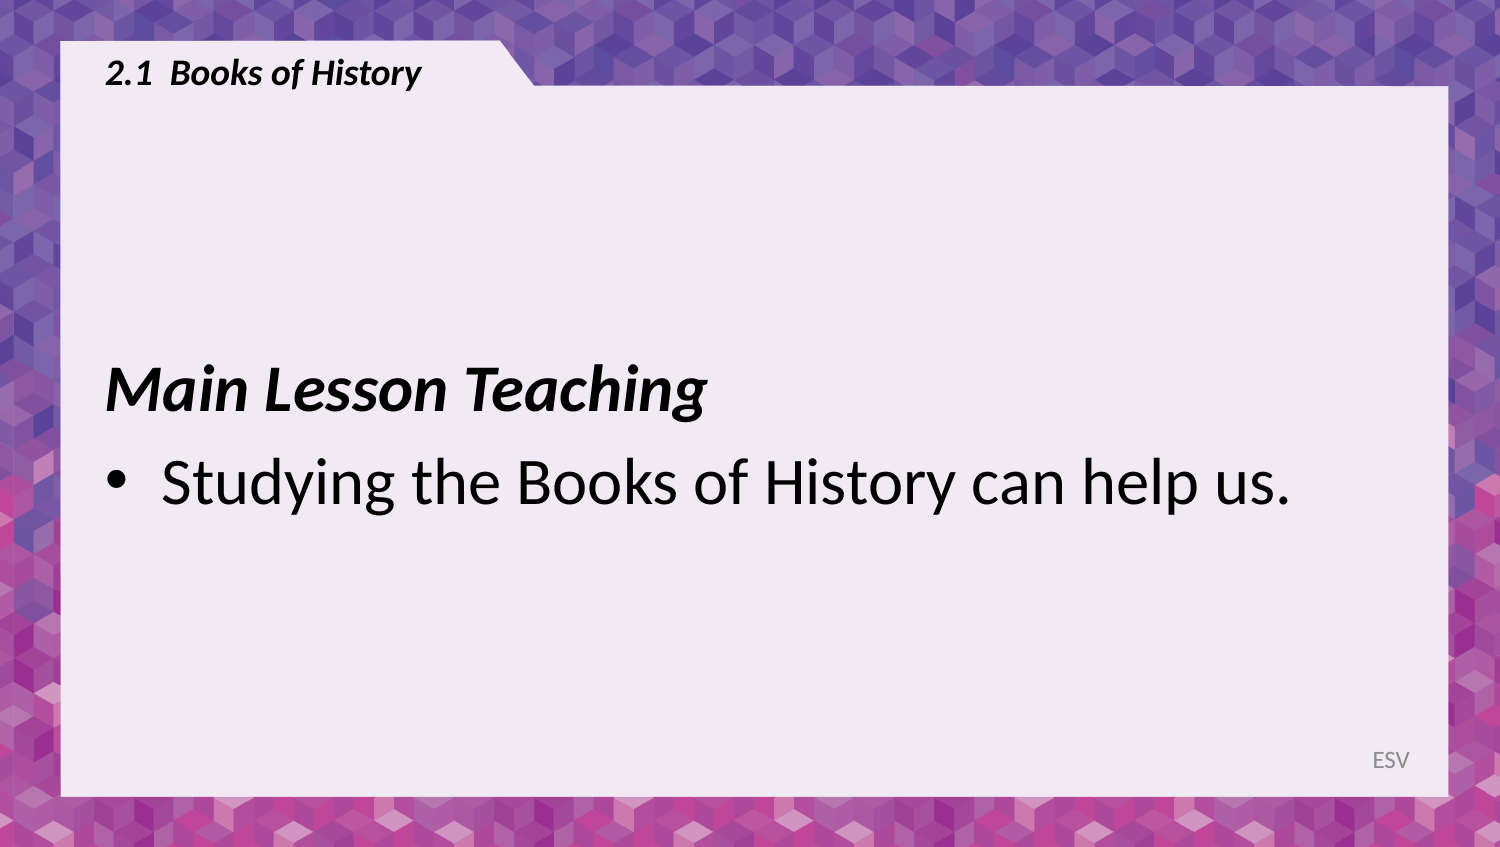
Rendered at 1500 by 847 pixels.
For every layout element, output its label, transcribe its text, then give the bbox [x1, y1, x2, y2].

list Main Lesson Teaching Studying the Books of History can help us. [89, 141, 1403, 722]
title 2.1 Books of History [89, 33, 1420, 108]
footer ESV [950, 736, 1425, 782]
picture [0, 0, 1500, 847]
